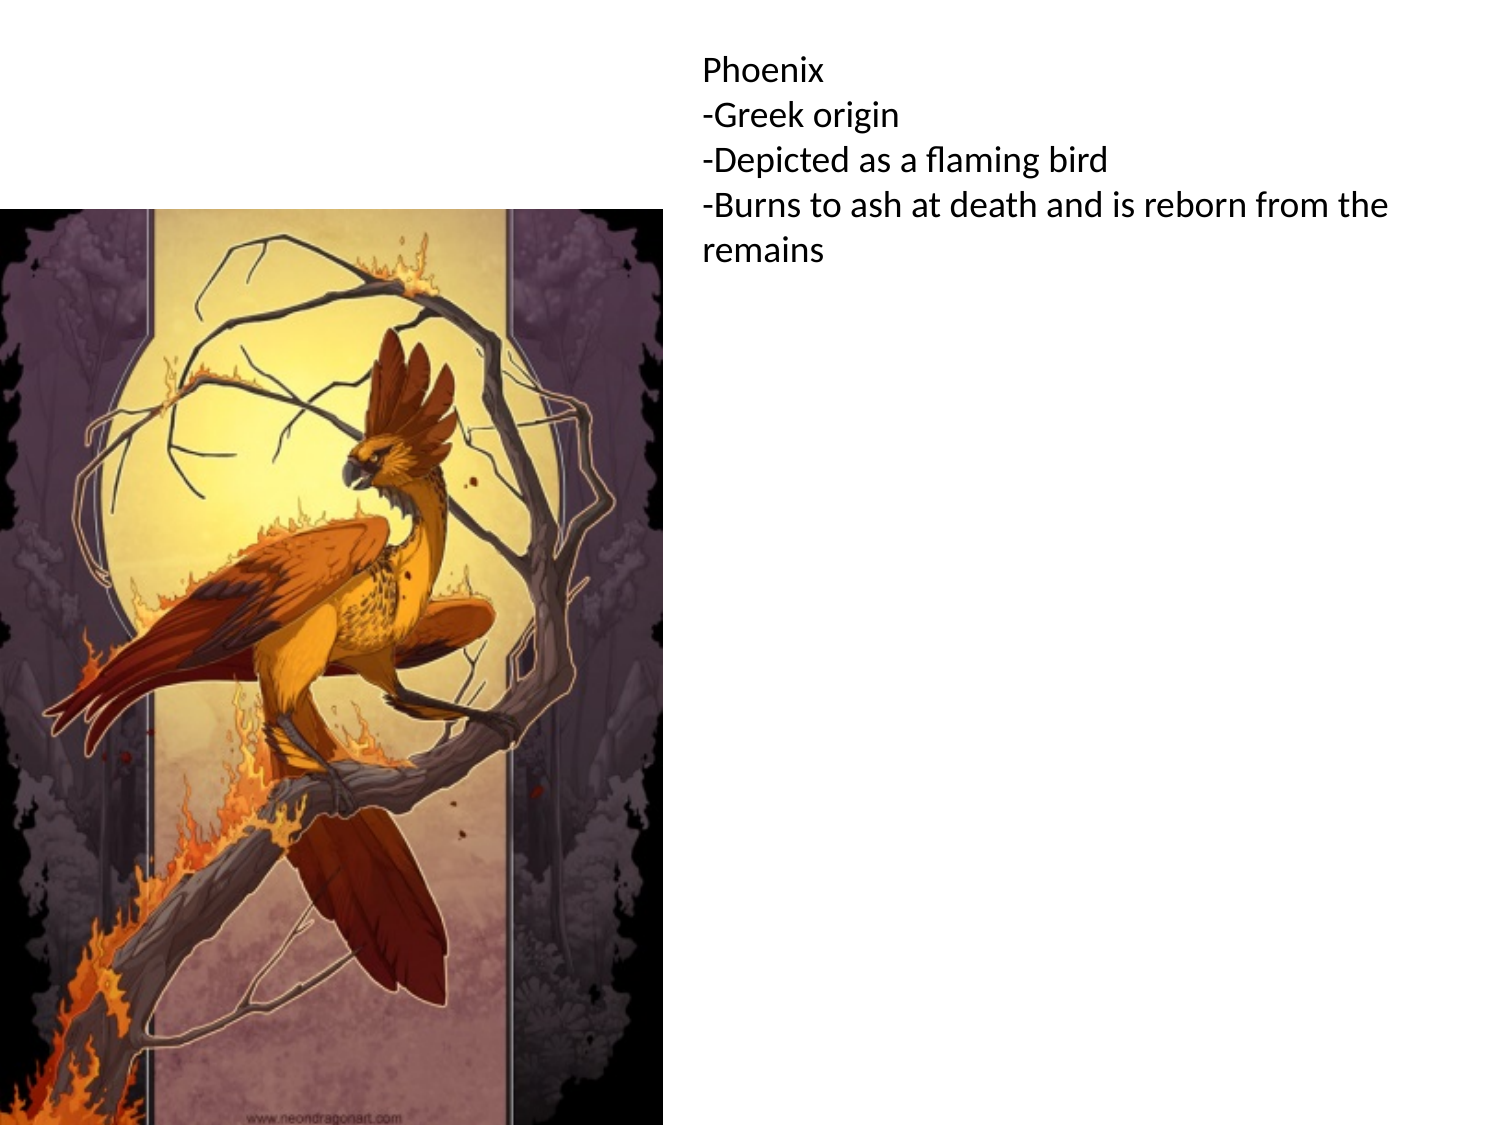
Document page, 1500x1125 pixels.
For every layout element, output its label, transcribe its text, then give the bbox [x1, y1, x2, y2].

text_box Phoenix -Greek origin -Depicted as a flaming bird -Burns to ash at death and is reborn from the remains [687, 37, 1463, 323]
picture [0, 209, 663, 1125]
